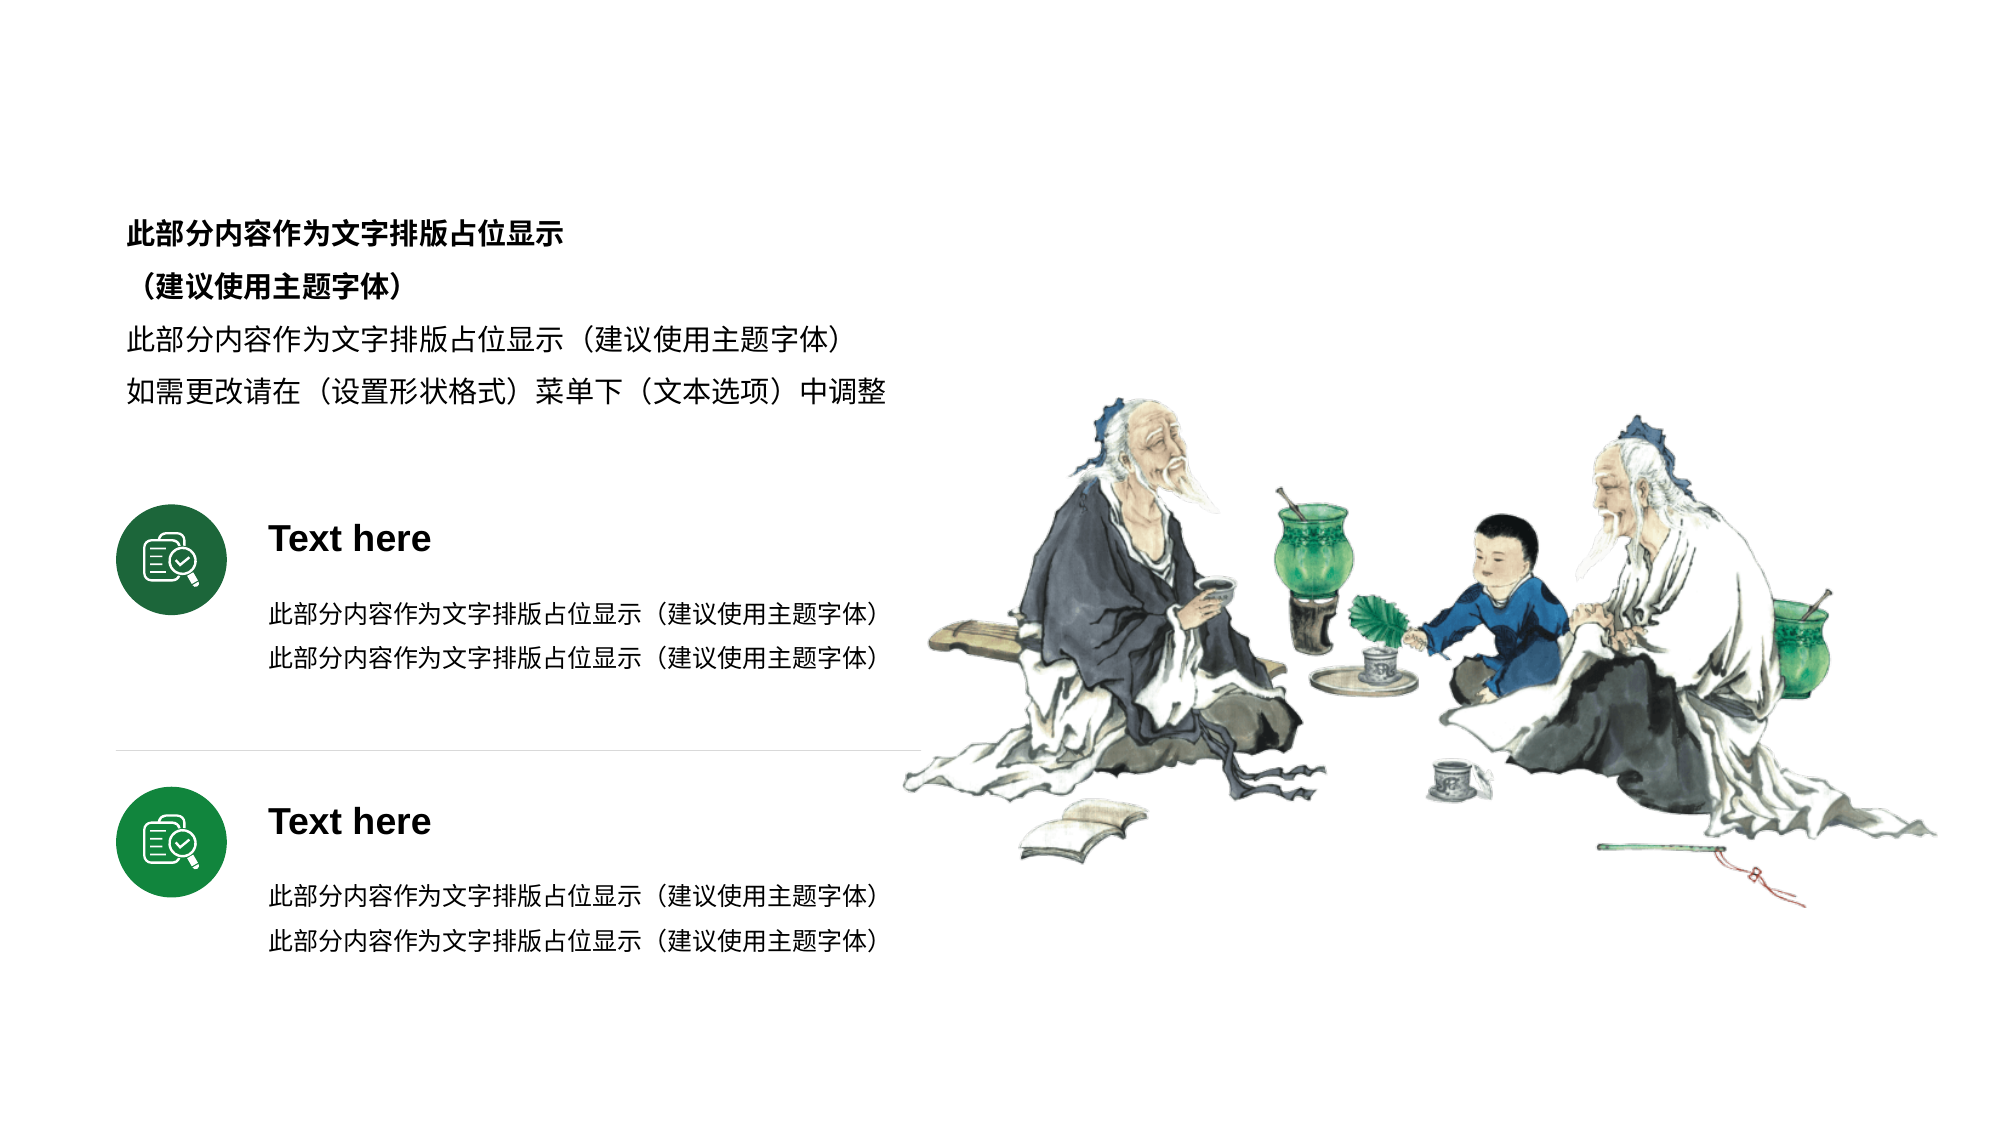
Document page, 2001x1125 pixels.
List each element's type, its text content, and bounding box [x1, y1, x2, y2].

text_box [116, 780, 949, 1013]
text_box 此部分内容作为文字排版占位显示 （建议使用主题字体） 此部分内容作为文字排版占位显示（建议使用主题字体） 如需更改请在（设置形状格式）菜单下（文本选项）中调整 [111, 190, 938, 440]
picture [902, 397, 1938, 909]
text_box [116, 498, 902, 731]
